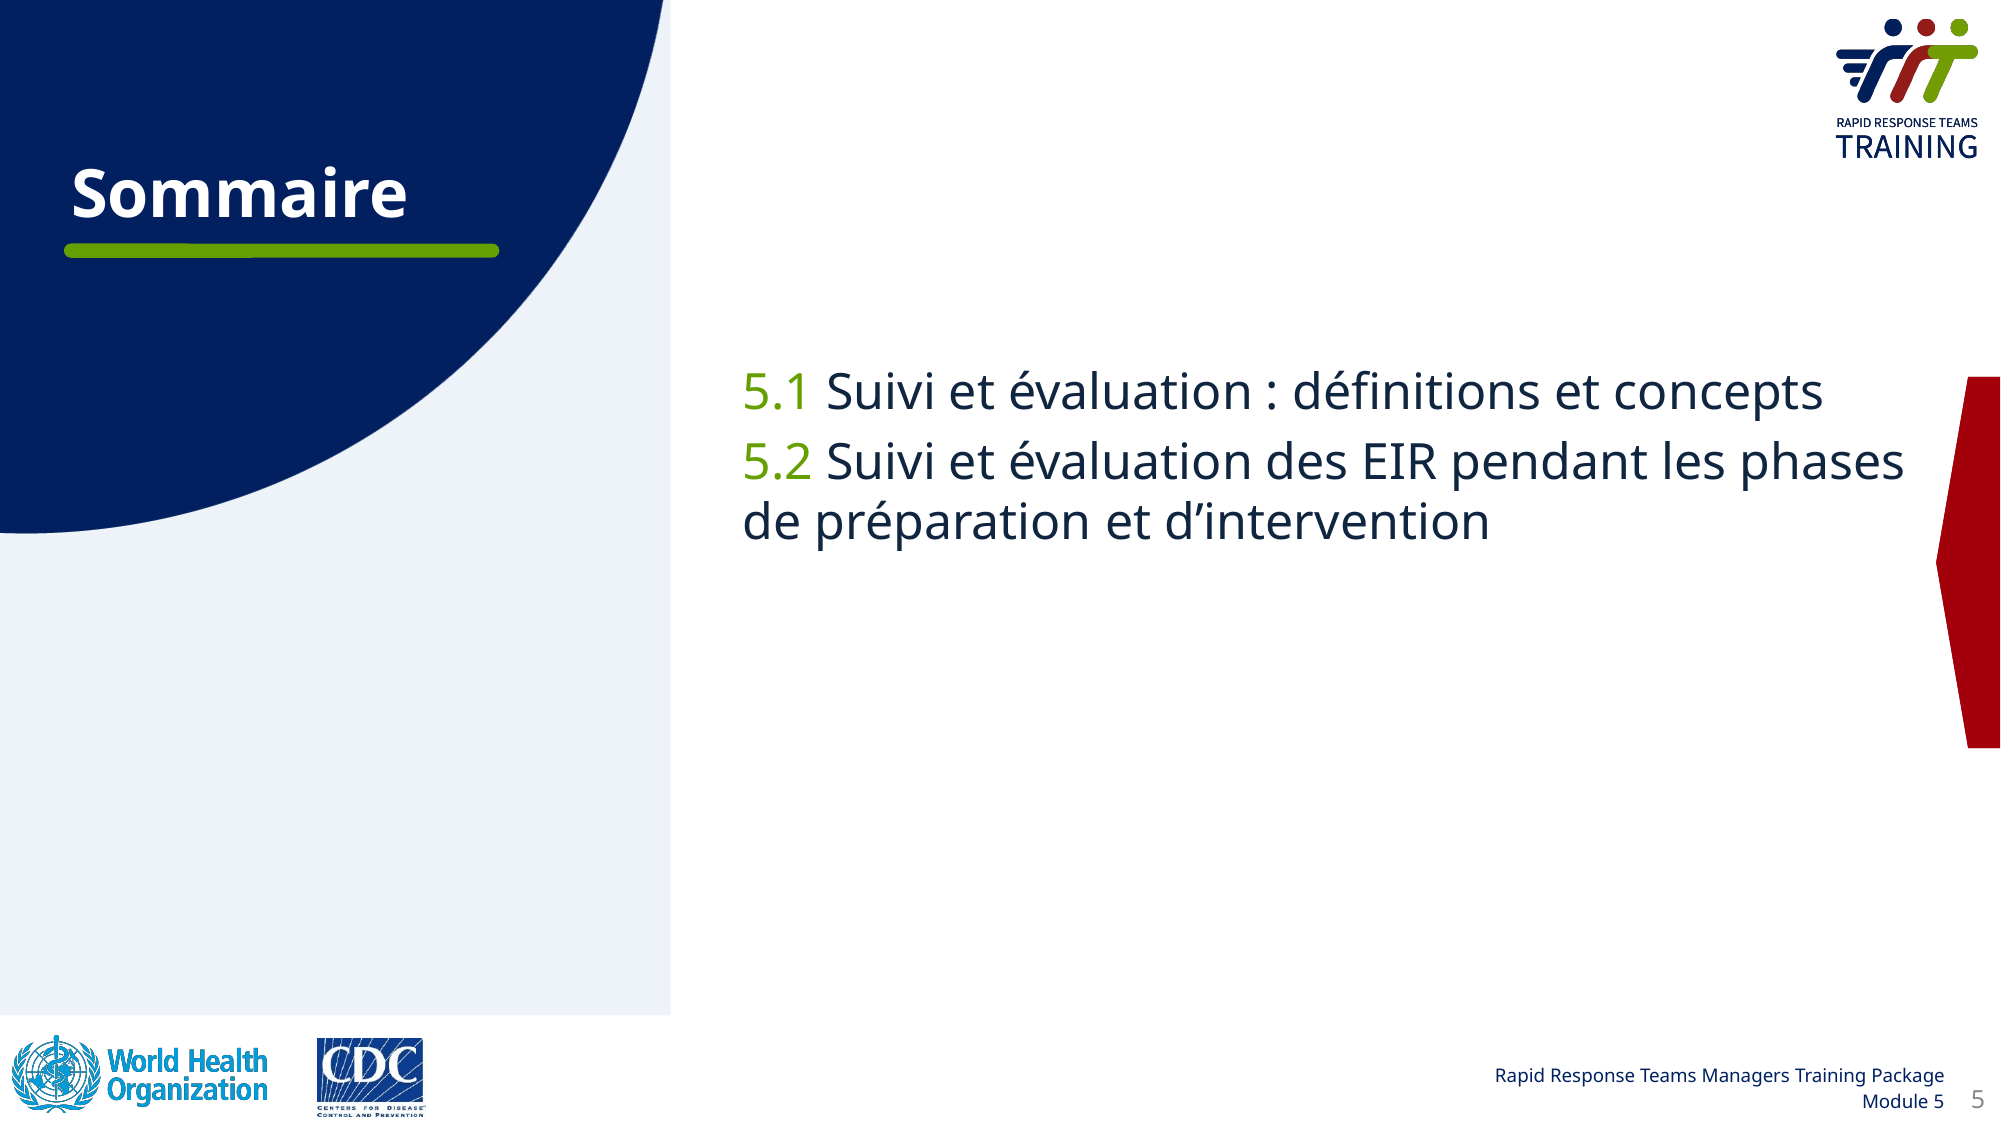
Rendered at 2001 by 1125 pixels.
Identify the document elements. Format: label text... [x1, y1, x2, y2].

picture [59, 1035, 267, 1113]
picture [71, 1053, 90, 1091]
text_box [1936, 376, 2000, 749]
text_box Sommaire [63, 143, 536, 238]
text_box 5.1 Suivi et évaluation : définitions et concepts 5.2 Suivi et évaluation des EIR pendant les phases de préparation et d’intervention [735, 351, 1937, 910]
picture [50, 1108, 62, 1113]
picture [30, 1083, 37, 1091]
text_box 5 [1557, 1076, 1993, 1121]
picture [1835, 19, 1978, 167]
picture [22, 1062, 26, 1077]
picture [46, 1056, 54, 1062]
picture [40, 1062, 47, 1070]
picture [12, 1083, 48, 1113]
picture [24, 1054, 36, 1087]
picture [36, 1088, 78, 1105]
picture [34, 1054, 43, 1078]
picture [0, 0, 670, 538]
picture [12, 1035, 54, 1068]
picture [317, 1038, 426, 1117]
